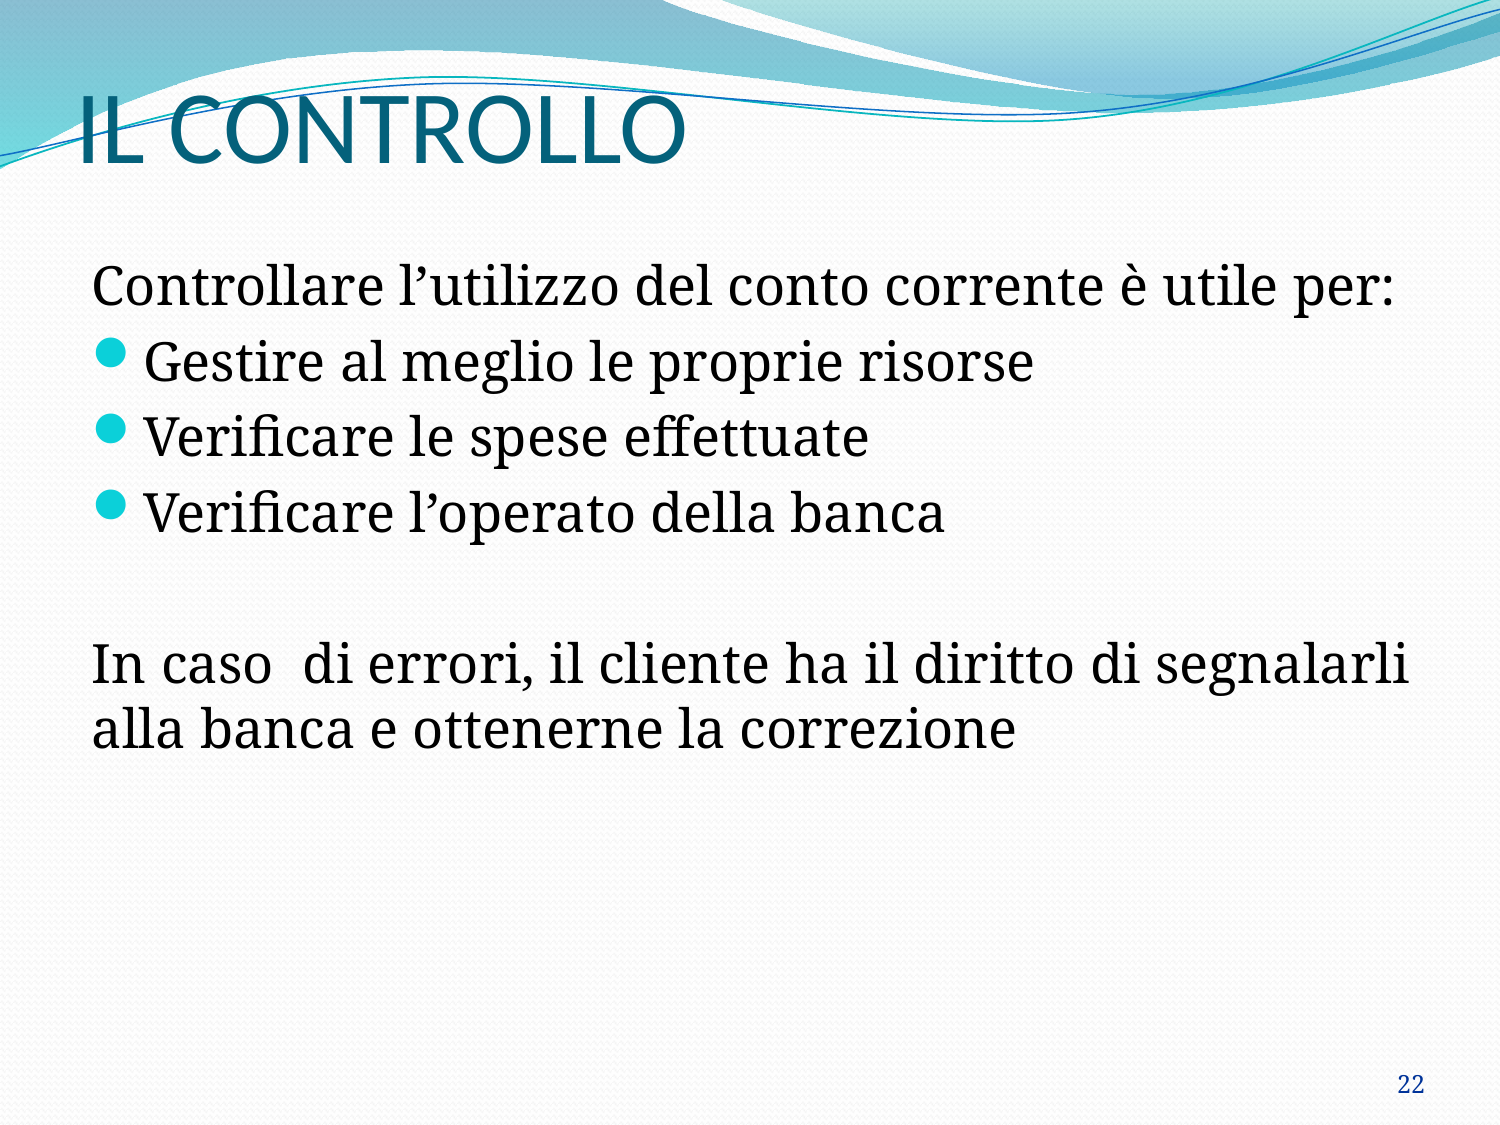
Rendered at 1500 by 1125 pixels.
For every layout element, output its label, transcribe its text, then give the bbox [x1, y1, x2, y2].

title IL CONTROLLO [75, 54, 1425, 185]
slide_number 22 [1299, 1042, 1425, 1103]
list Controllare l’utilizzo del conto corrente è utile per: Gestire al meglio le proprie risorse Verificare le spese effettuate Verificare l’operato della banca In caso di errori, il cliente ha il diritto di segnalarli alla banca e ottenerne la correzione [76, 243, 1427, 987]
